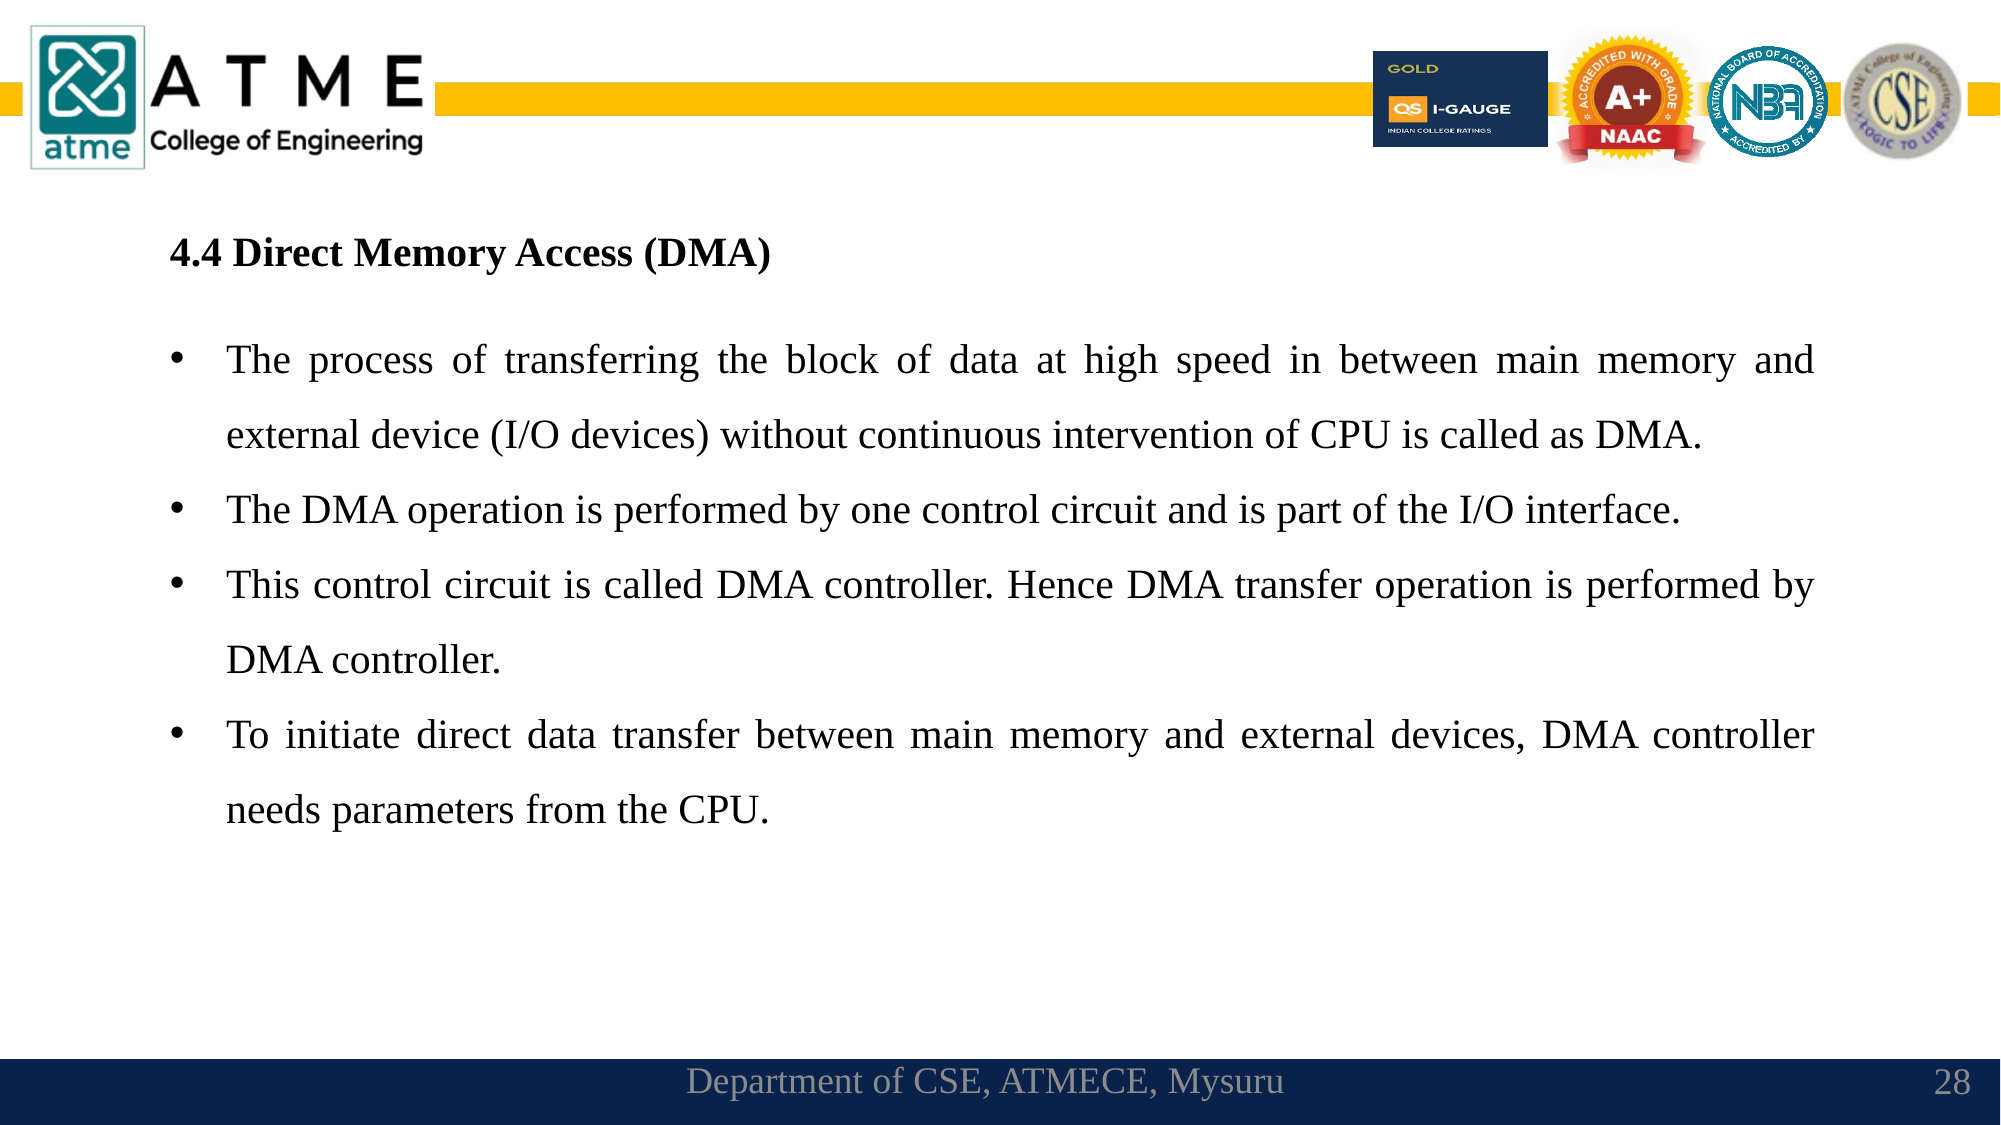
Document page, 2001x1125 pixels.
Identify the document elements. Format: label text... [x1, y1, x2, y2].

text_box The process of transferring the block of data at high speed in between main memory and external device (I/O devices) without continuous intervention of CPU is called as DMA. The DMA operation is performed by one control circuit and is part of the I/O interface. This control circuit is called DMA controller. Hence DMA transfer operation is performed by DMA controller. To initiate direct data transfer between main memory and external devices, DMA controller needs parameters from the CPU. [155, 299, 1832, 840]
picture [1840, 26, 1968, 176]
slide_number 28 [1511, 1057, 1972, 1103]
picture [1373, 20, 1828, 180]
picture [22, 15, 435, 178]
text_box 4.4 Direct Memory Access (DMA) [155, 217, 1164, 283]
picture [0, 1059, 2001, 1125]
footer Department of CSE, ATMECE, Mysuru [501, 1056, 1470, 1102]
